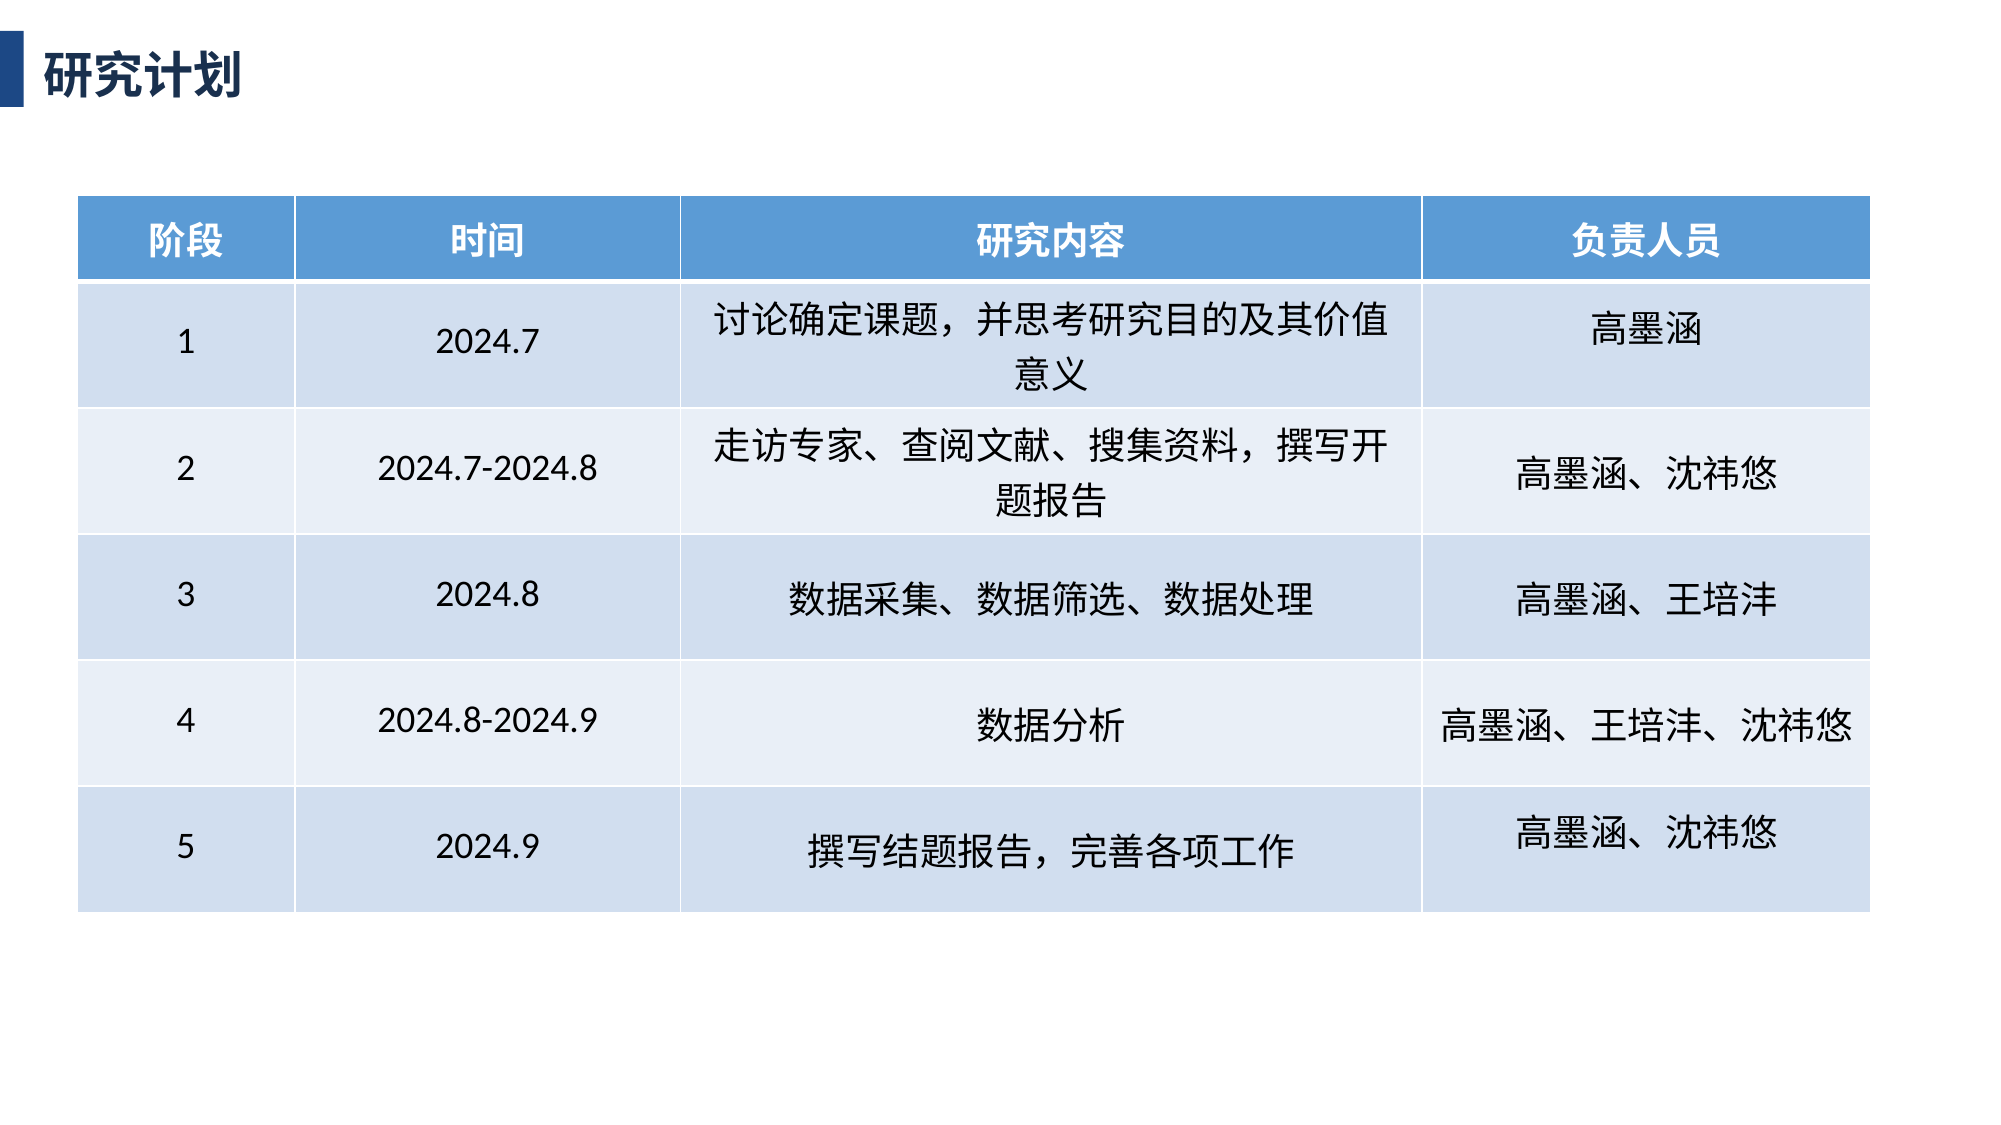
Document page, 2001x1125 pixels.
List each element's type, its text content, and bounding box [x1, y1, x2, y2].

table_cell 4 [78, 661, 294, 785]
table_cell 数据采集、数据筛选、数据处理 [681, 535, 1421, 659]
table_cell 数据分析 [681, 661, 1421, 785]
table_cell 高墨涵 [1423, 284, 1870, 407]
table_header 负责人员 [1423, 196, 1870, 279]
table_header 时间 [296, 196, 680, 279]
table_cell 2024.9 [296, 787, 680, 912]
table_cell 5 [78, 787, 294, 912]
table_cell 2024.8-2024.9 [296, 661, 680, 785]
table_cell 2024.7 [296, 284, 680, 407]
table_cell 讨论确定课题，并思考研究目的及其价值意义 [681, 284, 1421, 407]
table_cell 走访专家、查阅文献、搜集资料，撰写开题报告 [681, 409, 1421, 533]
table_header 研究内容 [681, 196, 1421, 279]
table_cell 2 [78, 409, 294, 533]
text_box [0, 30, 24, 107]
text_box 研究计划 [28, 36, 462, 111]
table_cell 1 [78, 284, 294, 407]
table_cell 2024.8 [296, 535, 680, 659]
table_cell 高墨涵、沈祎悠 [1423, 409, 1870, 533]
table_cell 高墨涵、王培沣 [1423, 535, 1870, 659]
table_cell 3 [78, 535, 294, 659]
table_header 阶段 [78, 196, 294, 279]
table_cell 撰写结题报告，完善各项工作 [681, 787, 1421, 912]
table_cell 高墨涵、沈祎悠 [1423, 787, 1870, 912]
table_cell 2024.7-2024.8 [296, 409, 680, 533]
table_cell 高墨涵、王培沣、沈祎悠 [1423, 661, 1870, 785]
